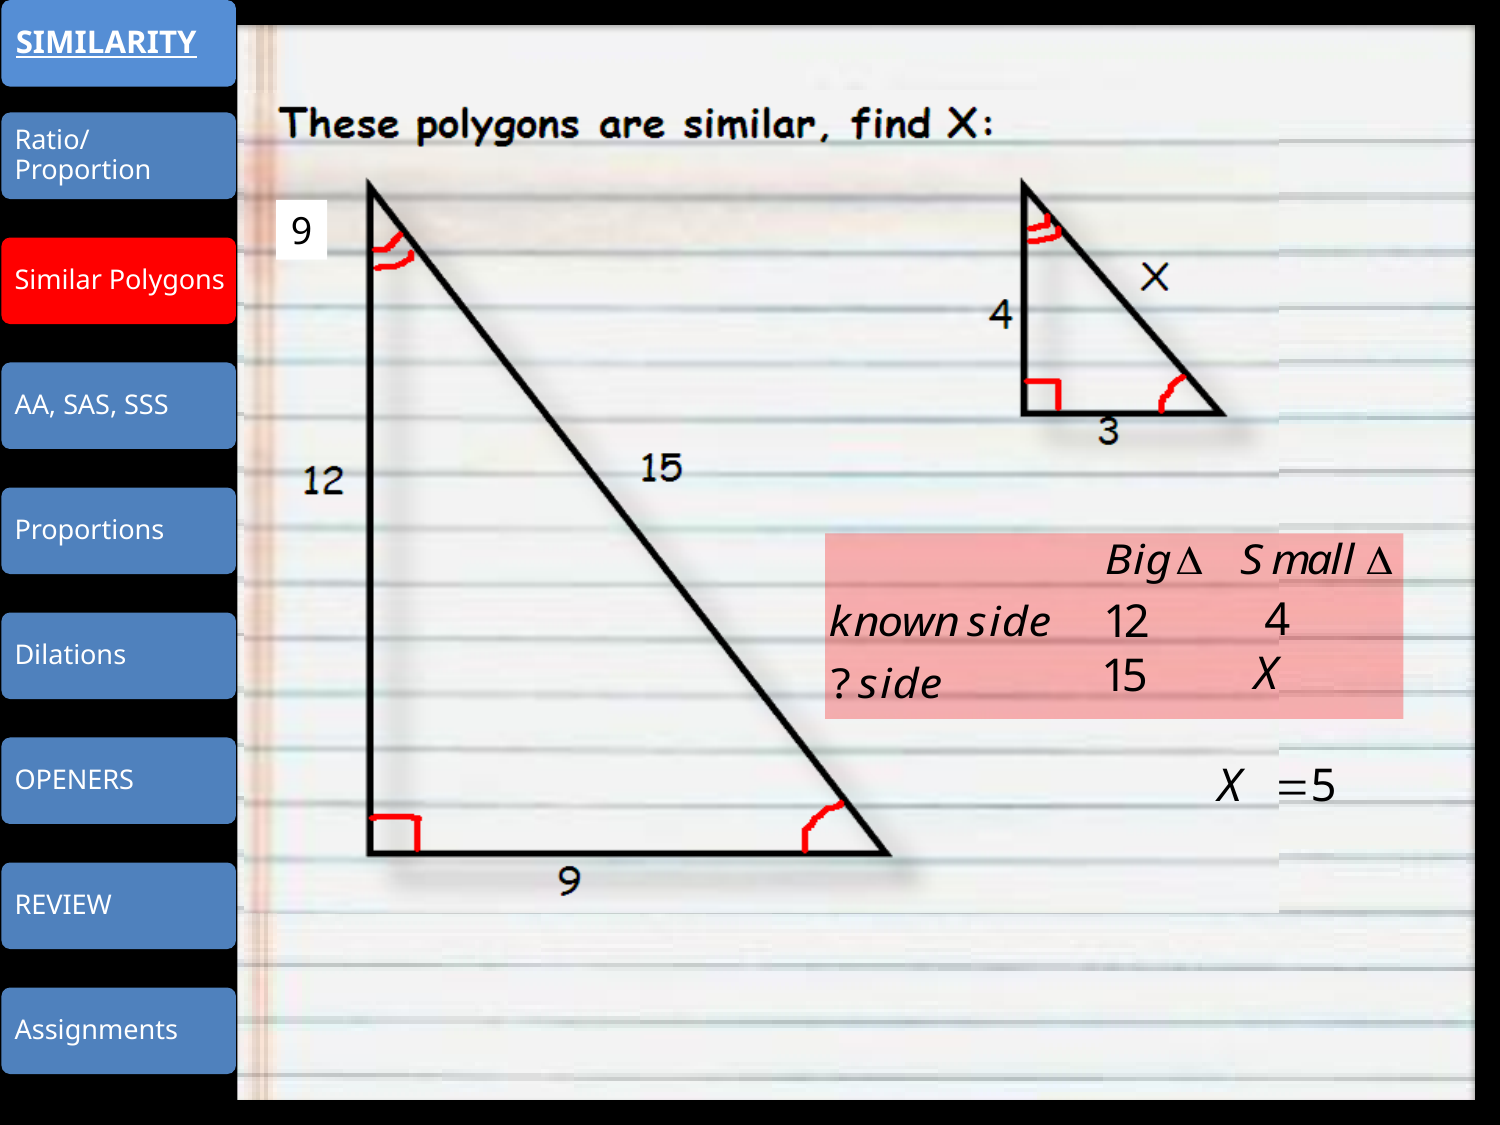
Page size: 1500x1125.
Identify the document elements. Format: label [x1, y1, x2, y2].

text_box [0, 0, 238, 1125]
text_box [824, 533, 1404, 720]
picture [244, 93, 1280, 913]
text_box [1248, 647, 1306, 701]
text_box [1099, 595, 1157, 646]
text_box [1211, 759, 1346, 813]
text_box [1097, 649, 1159, 704]
text_box [238, 0, 1500, 1125]
text_box [1257, 589, 1300, 646]
